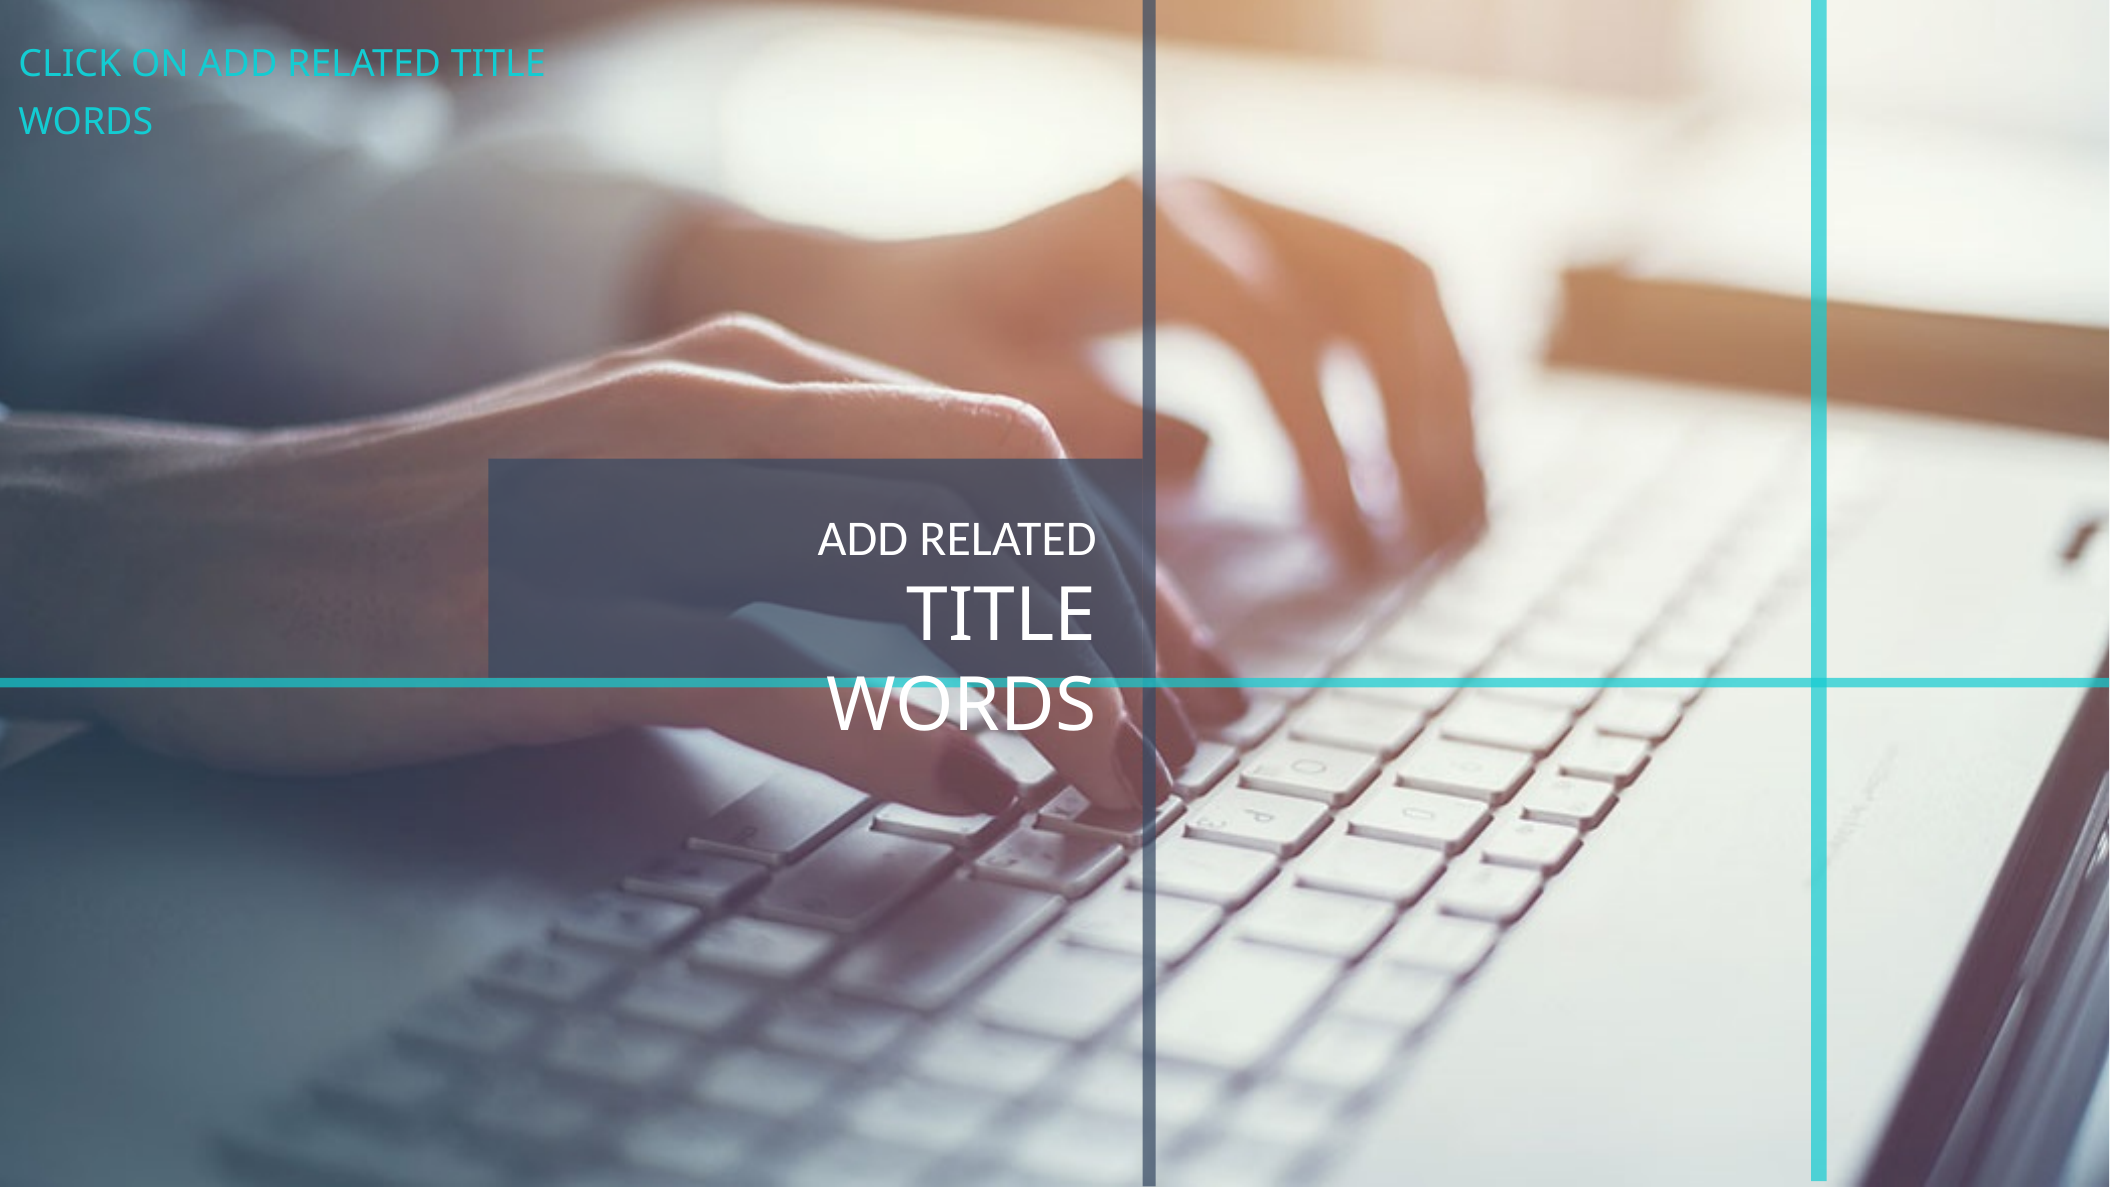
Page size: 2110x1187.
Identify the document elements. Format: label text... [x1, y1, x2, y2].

text_box [0, 688, 1142, 1187]
text_box [0, 0, 1142, 677]
text_box [0, 677, 674, 688]
text_box [1142, 688, 1156, 1187]
text_box [488, 458, 1143, 678]
text_box [1156, 0, 1811, 677]
text_box [1827, 0, 2110, 677]
text_box [1112, 677, 2110, 688]
text_box [1156, 688, 2110, 1187]
text_box ADD RELATED TITLE WORDS [674, 498, 1112, 753]
text_box CLICK ON ADD RELATED TITLE WORDS [3, 18, 595, 150]
text_box [1811, 0, 1827, 677]
text_box [1142, 0, 1156, 677]
text_box [1811, 688, 1827, 1182]
